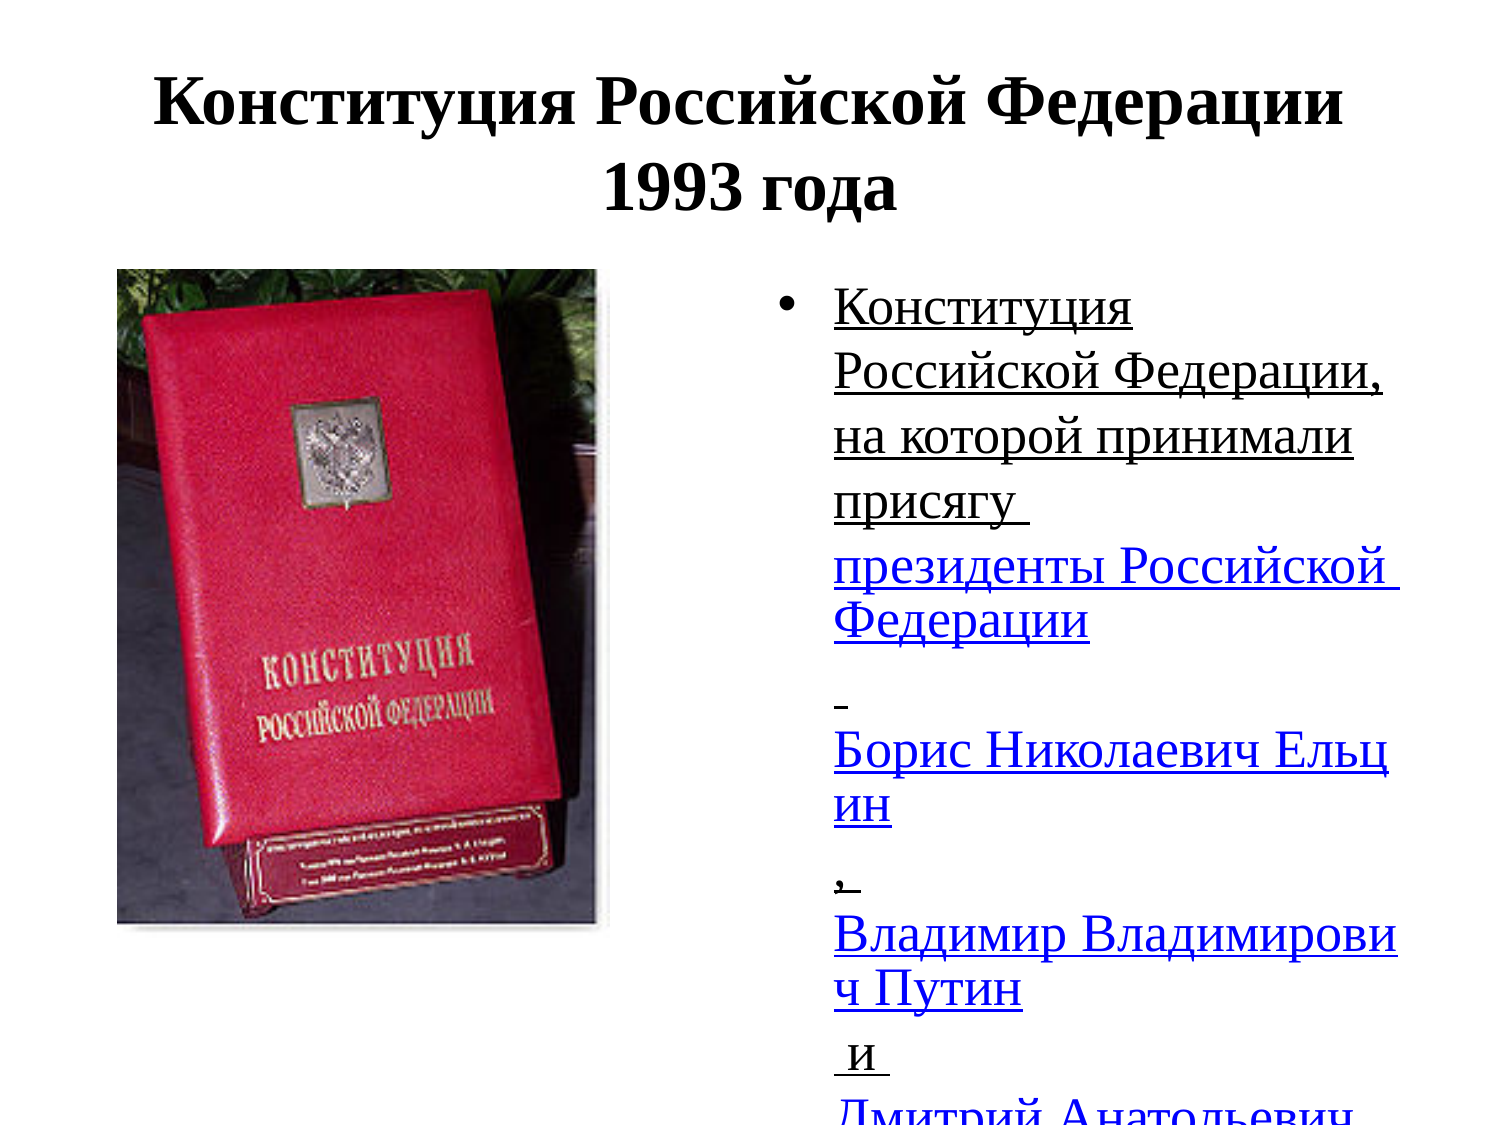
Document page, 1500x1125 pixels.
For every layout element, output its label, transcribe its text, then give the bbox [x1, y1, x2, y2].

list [116, 269, 610, 938]
title Конституция Российской Федерации 1993 года [75, 45, 1425, 233]
list Конституция Российской Федерации, на которой принимали присягу президенты Российской Федерации Борис Николаевич Ельцин, Владимир Владимирович Путин и Дмитрий Анатольевич Медведев [762, 262, 1425, 1005]
